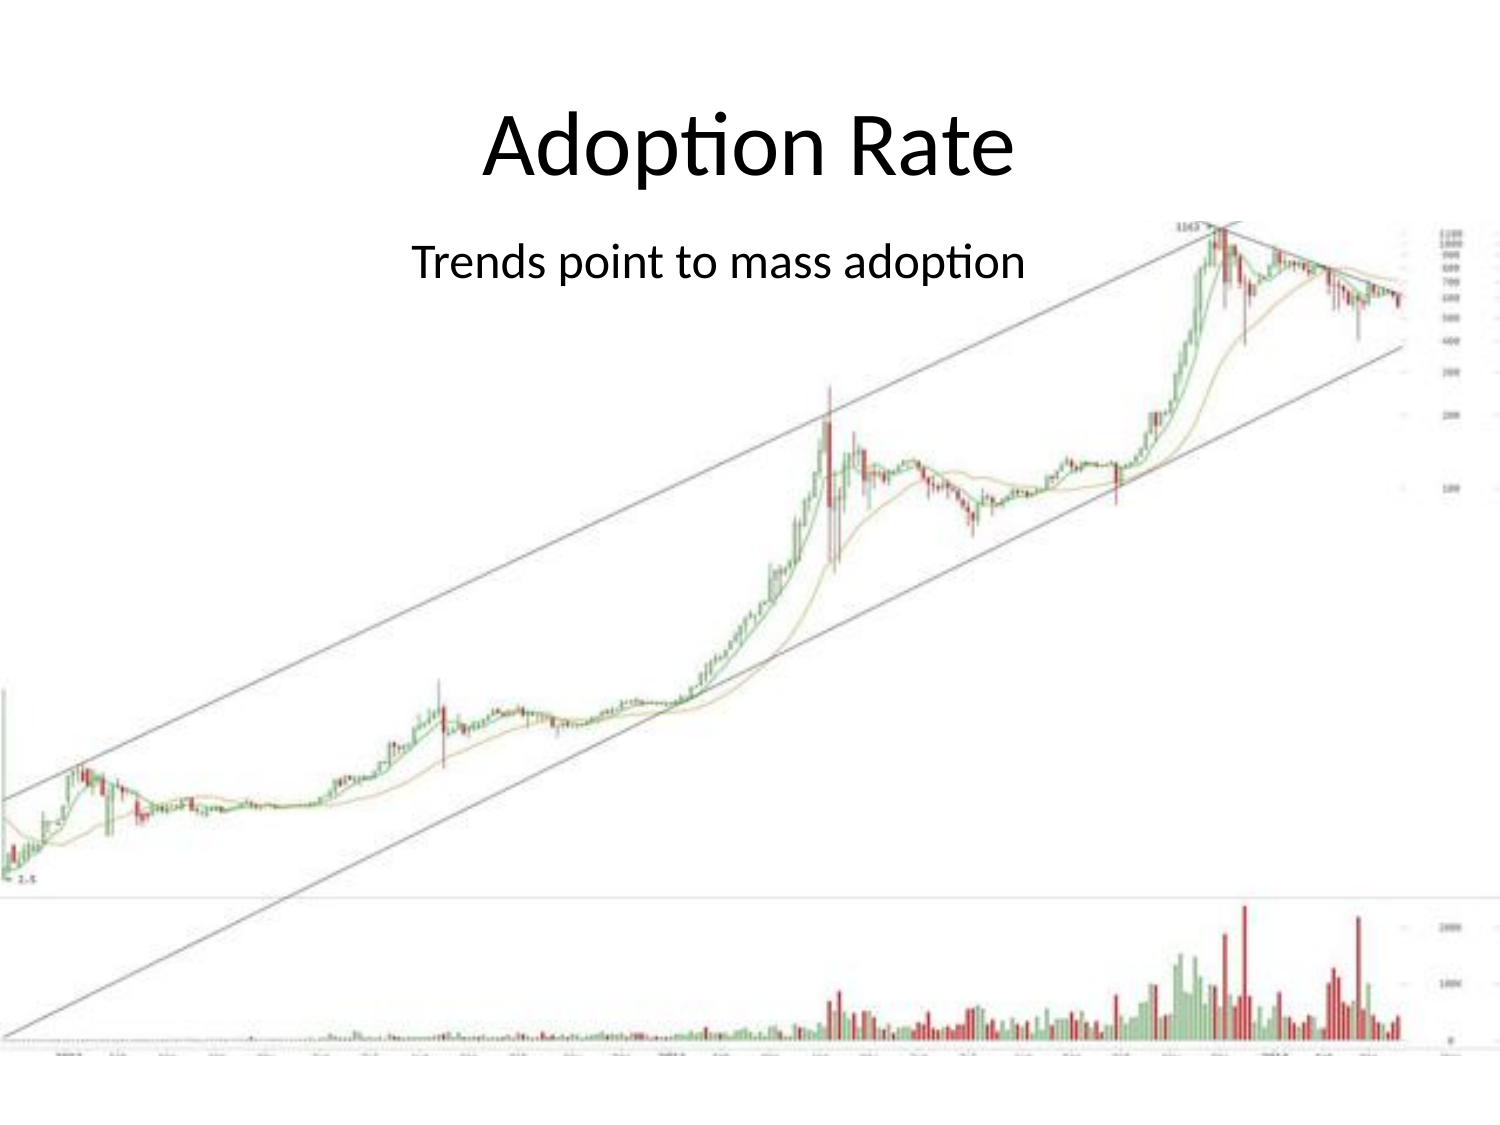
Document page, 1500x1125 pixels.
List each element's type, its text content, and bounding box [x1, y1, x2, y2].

title Adoption Rate [75, 45, 1425, 219]
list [0, 220, 1500, 1056]
